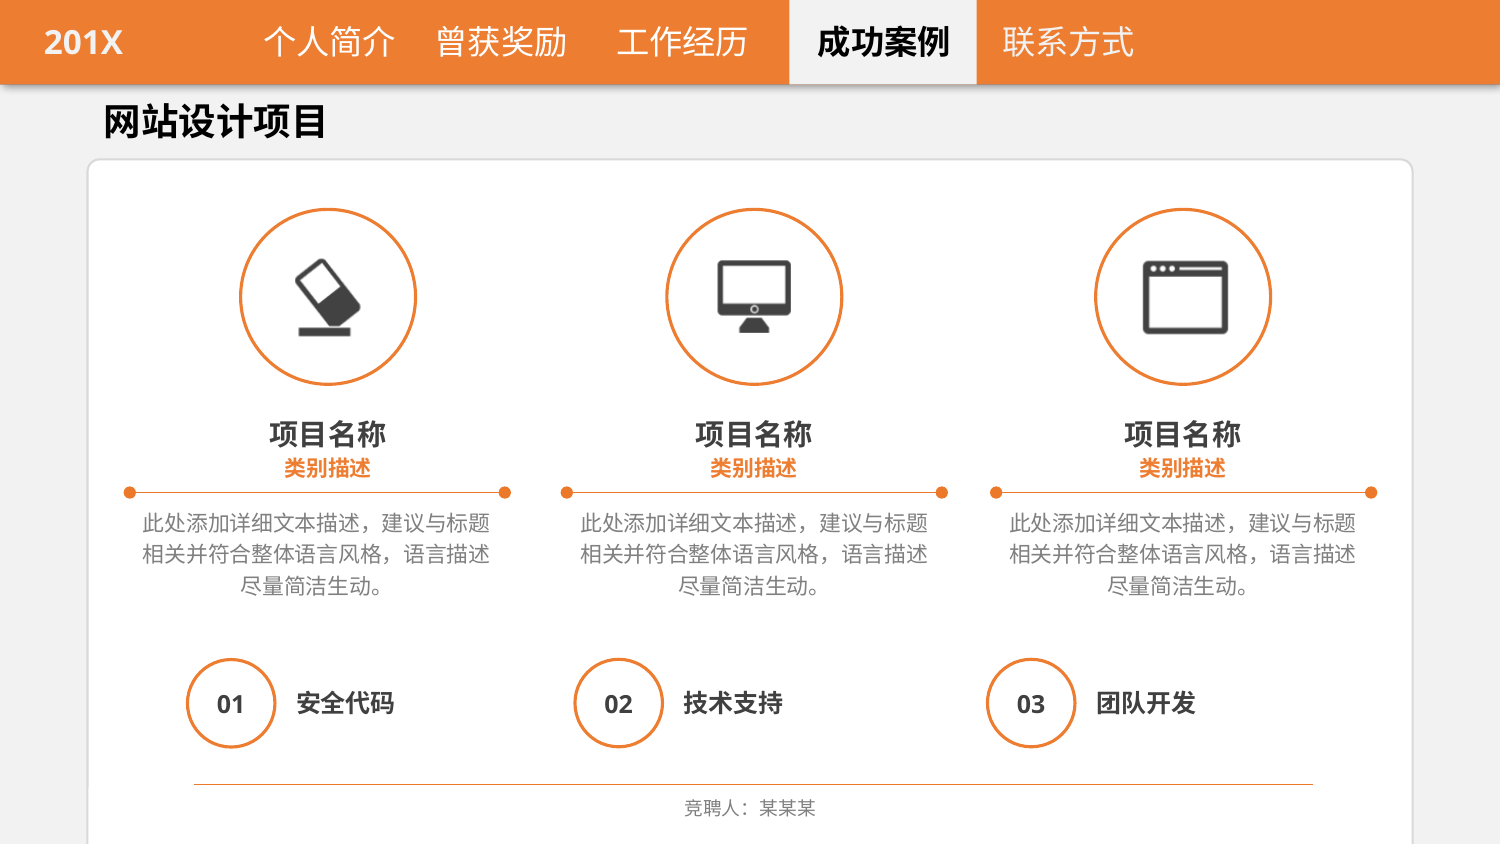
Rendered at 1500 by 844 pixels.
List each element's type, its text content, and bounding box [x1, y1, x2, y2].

text_box 02 [572, 657, 665, 749]
text_box 工作经历 [601, 14, 764, 69]
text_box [666, 209, 843, 385]
text_box 类别描述 [1124, 446, 1242, 488]
text_box 项目名称 [254, 409, 402, 459]
text_box 项目名称 [680, 409, 828, 459]
text_box 此处添加详细文本描述，建议与标题相关并符合整体语言风格，语言描述尽量简洁生动。 [125, 498, 509, 606]
text_box 团队开发 [1081, 680, 1211, 726]
text_box 安全代码 [281, 680, 412, 726]
text_box 曾获奖励 [419, 14, 583, 70]
text_box [979, 0, 1500, 86]
text_box 01 [185, 657, 278, 750]
text_box 此处添加详细文本描述，建议与标题相关并符合整体语言风格，语言描述尽量简洁生动。 [562, 497, 947, 606]
text_box 网站设计项目 [88, 90, 344, 151]
text_box 个人简介 [248, 14, 412, 69]
text_box 项目名称 [1109, 409, 1257, 459]
text_box 类别描述 [269, 446, 387, 488]
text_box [240, 209, 416, 385]
text_box 类别描述 [695, 446, 813, 488]
text_box 201X [29, 14, 139, 69]
text_box 技术支持 [668, 680, 799, 726]
text_box 竞聘人：某某某 [669, 788, 831, 827]
text_box [787, 0, 979, 86]
text_box 成功案例 [803, 14, 966, 69]
text_box [0, 0, 787, 86]
text_box 03 [985, 657, 1078, 749]
text_box 此处添加详细文本描述，建议与标题相关并符合整体语言风格，语言描述尽量简洁生动。 [991, 497, 1375, 606]
text_box 联系方式 [987, 14, 1151, 69]
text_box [1095, 209, 1271, 385]
